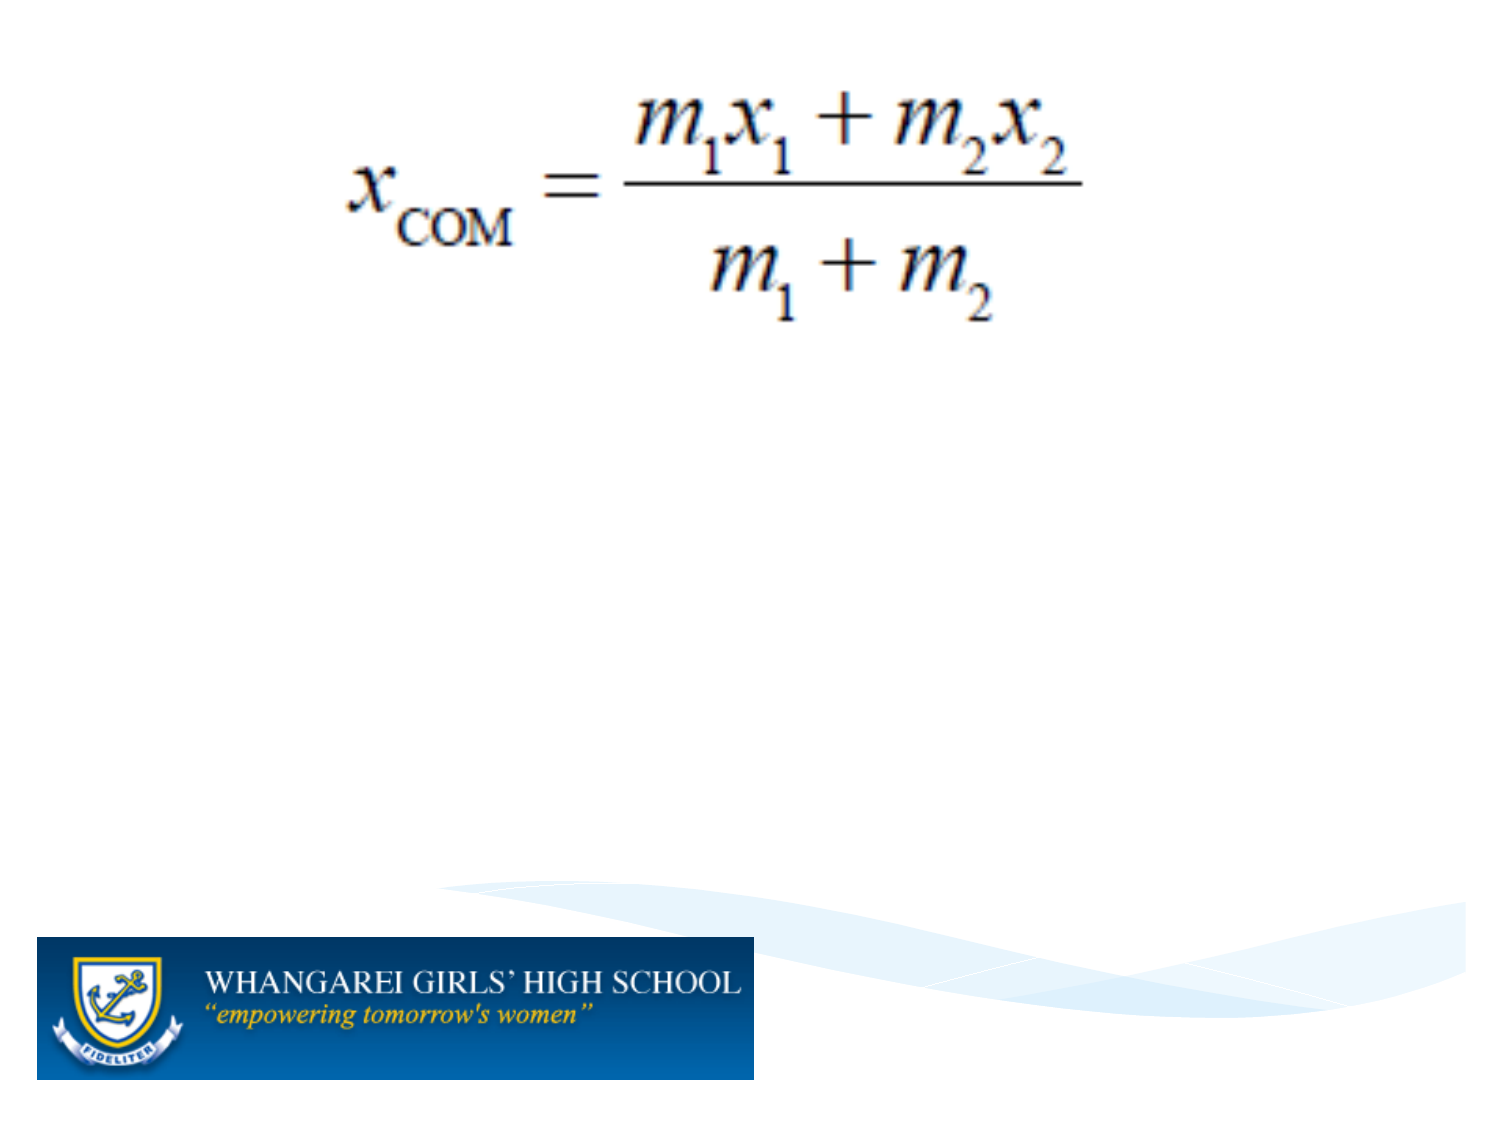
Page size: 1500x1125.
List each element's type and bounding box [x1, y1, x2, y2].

picture [276, 0, 1230, 376]
picture [37, 937, 754, 1080]
